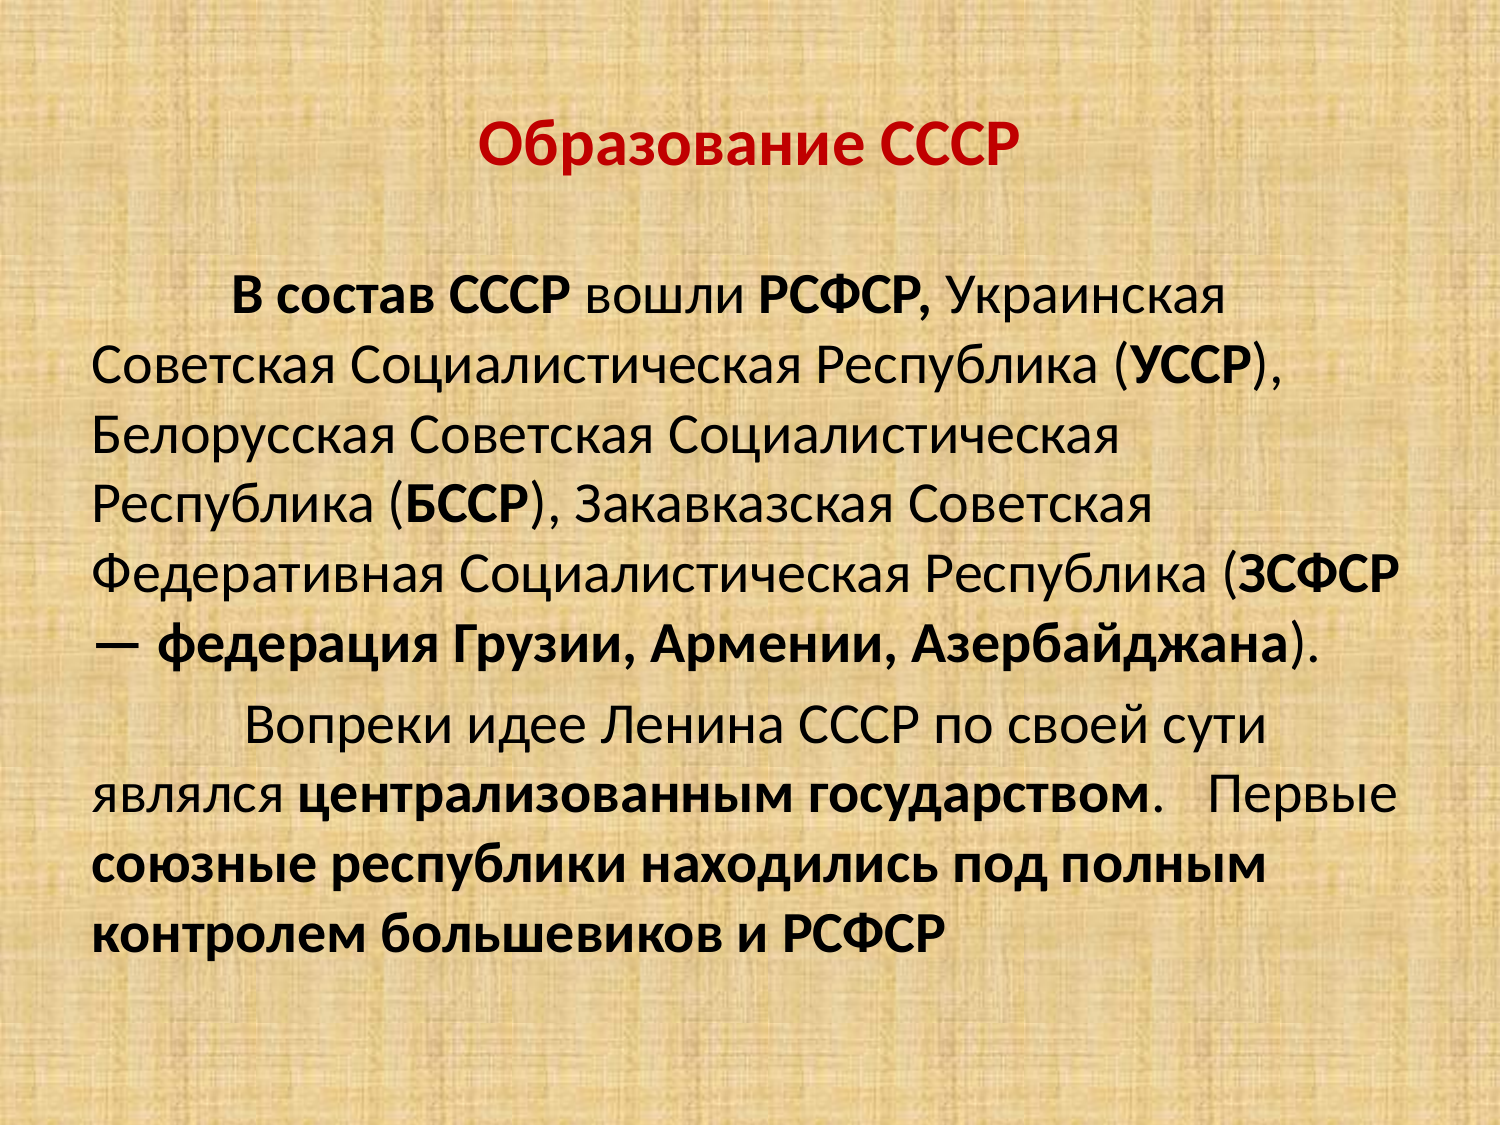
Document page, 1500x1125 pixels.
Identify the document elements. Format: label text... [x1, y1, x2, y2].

list В состав СССР вошли РСФСР, Украинская Советская Социалистическая Рес­публика (УССР), Белорусская Советская Социалистическая Республика (БССР), Закавказская Советская Федеративная Социалистическая Республика (ЗСФСР — федерация Грузии, Армении, Азербайджа­на). Вопреки идее Ленина СССР по своей сути являлся централизованным государст­вом. Первые союзные республики находились под полным контролем большевиков и РСФСР [76, 243, 1427, 986]
picture [0, 0, 1500, 1125]
title Образование СССР [75, 45, 1425, 233]
